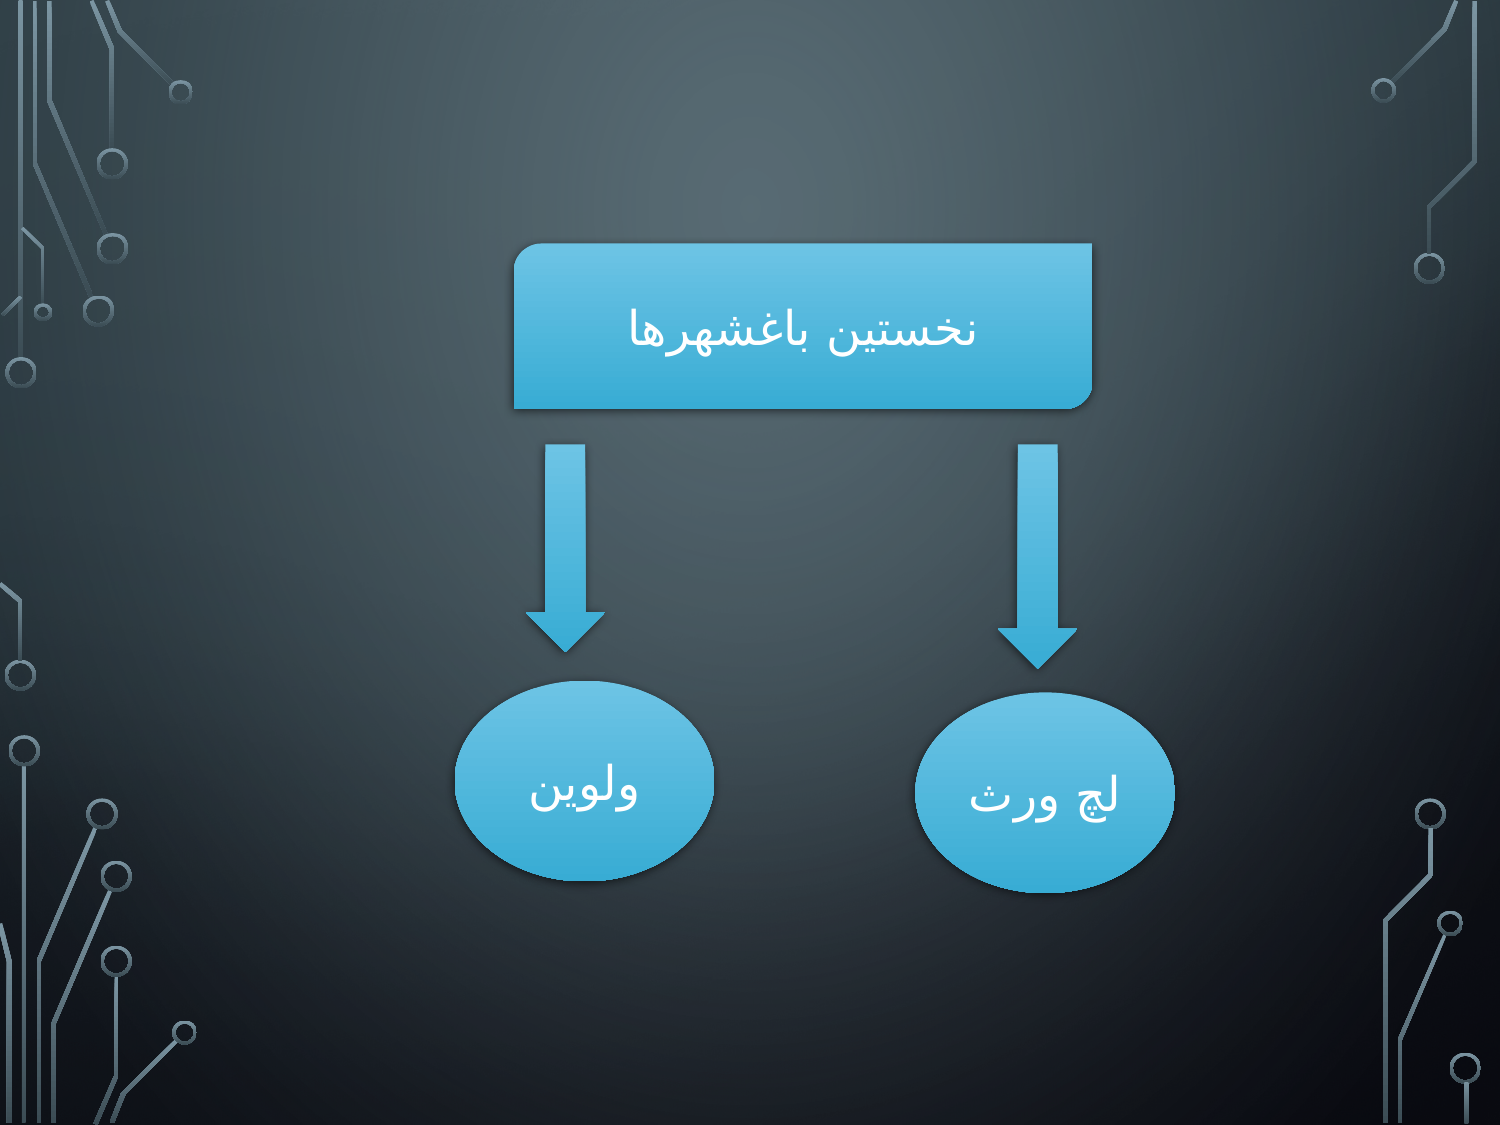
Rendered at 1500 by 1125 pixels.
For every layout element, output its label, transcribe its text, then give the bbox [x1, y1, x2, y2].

text_box [525, 444, 606, 653]
text_box لچ ورث [915, 692, 1176, 894]
text_box [997, 444, 1078, 669]
text_box [41, 278, 998, 474]
text_box نخستین باغشهرها [513, 243, 1093, 409]
text_box ولوین [454, 680, 715, 882]
